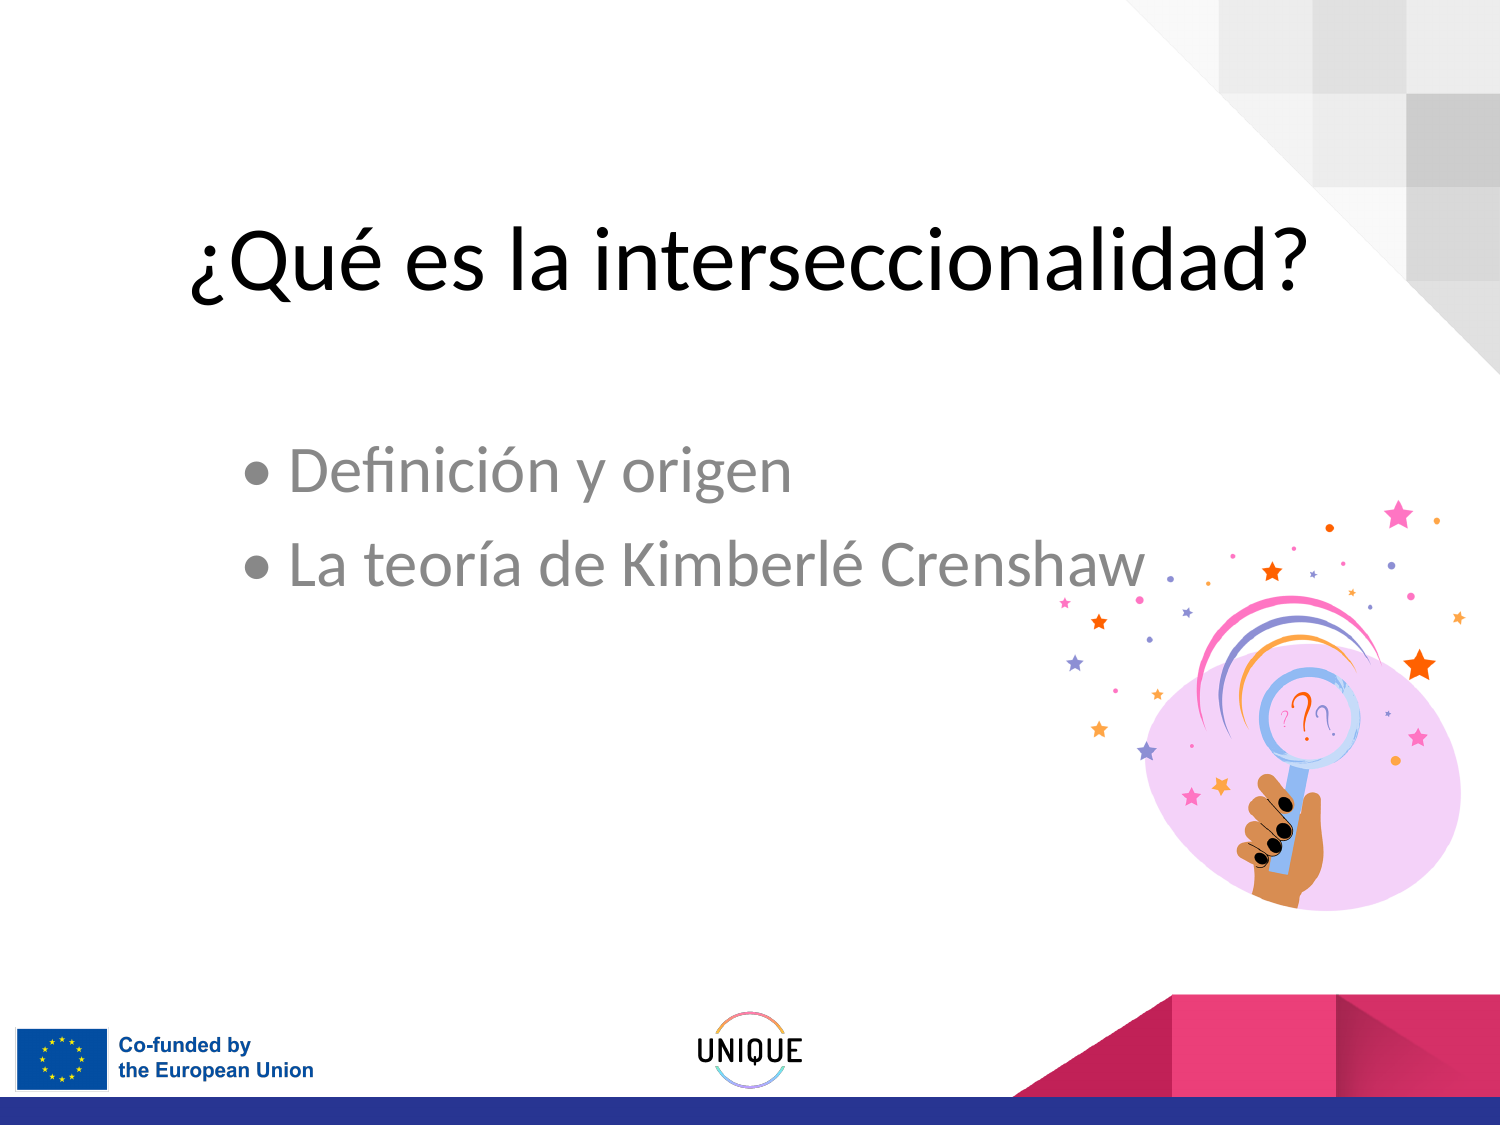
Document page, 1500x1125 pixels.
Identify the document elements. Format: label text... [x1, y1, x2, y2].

title ¿Qué es la interseccionalidad? [112, 132, 1388, 375]
picture [1125, 0, 1500, 375]
subtitle • Definición y origen • La teoría de Kimberlé Crenshaw [225, 418, 1275, 707]
picture [0, 993, 1500, 1125]
picture [1039, 477, 1500, 979]
